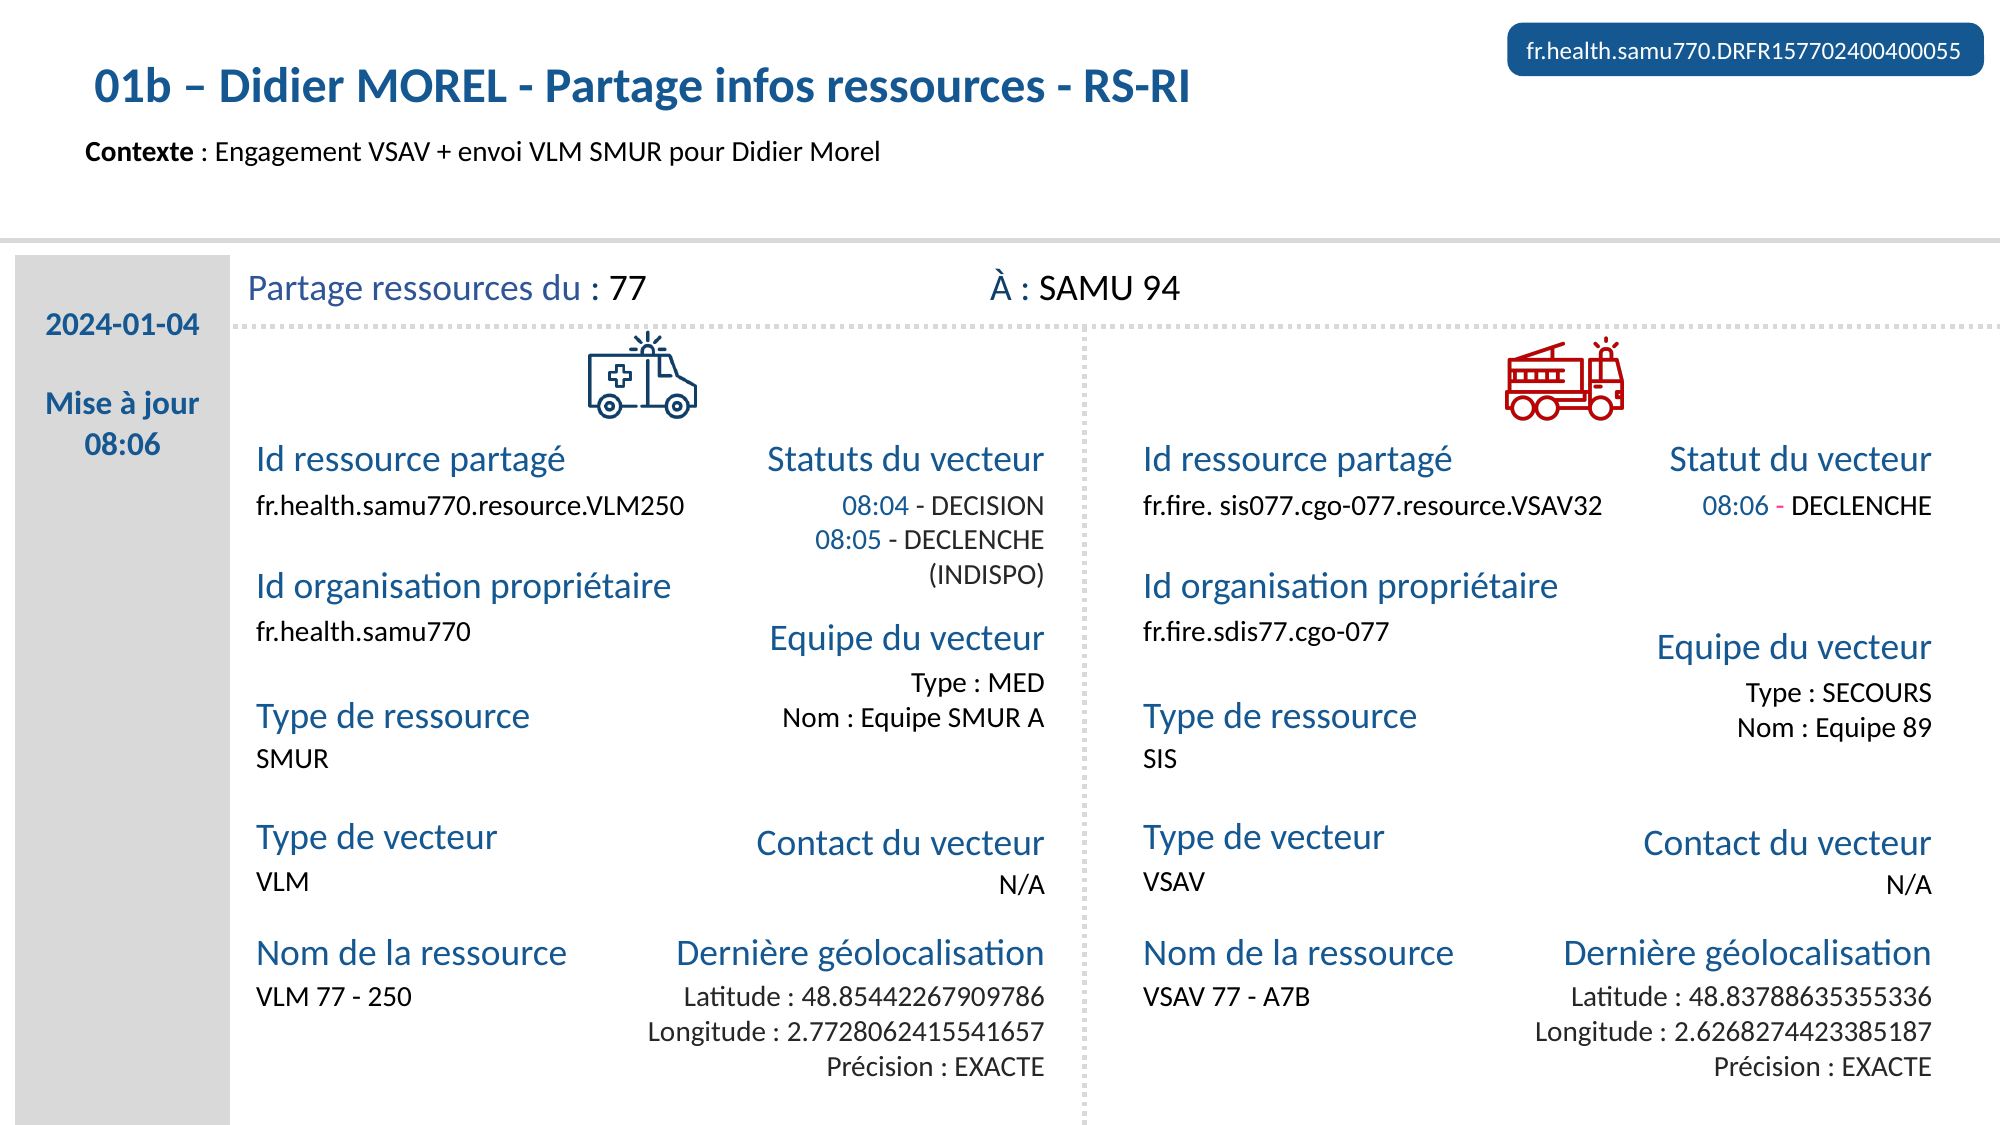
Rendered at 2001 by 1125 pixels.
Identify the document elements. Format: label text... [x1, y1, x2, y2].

text_box N/A [747, 857, 1060, 908]
text_box VSAV 77 - A7B [1128, 970, 1452, 1020]
text_box VSAV [1128, 854, 1379, 905]
text_box Dernière géolocalisation [1526, 920, 1947, 970]
text_box fr.fire. sis077.cgo-077.resource.VSAV32 [1128, 478, 1624, 529]
text_box À : SAMU 94 [834, 256, 1337, 316]
text_box Type de ressource [1128, 683, 1470, 744]
text_box Equipe du vecteur [722, 605, 1060, 665]
text_box Type : SECOURS Nom : Equipe 89 [1616, 665, 1947, 751]
text_box Type de ressource [241, 683, 583, 744]
text_box Id organisation propriétaire [1128, 553, 1591, 605]
text_box Type de vecteur [241, 805, 554, 865]
text_box Equipe du vecteur [1609, 614, 1947, 675]
text_box Partage ressources du : 77 [233, 256, 735, 316]
text_box Type de vecteur [1128, 805, 1441, 865]
text_box 2024-01-04 Mise à jour 08:06 [15, 255, 230, 1125]
text_box Contexte : Engagement VSAV + envoi VLM SMUR pour Didier Morel [79, 126, 1481, 173]
text_box Contact du vecteur [1609, 810, 1947, 870]
text_box Latitude : 48.83788635355336 Longitude : 2.6268274423385187 Précision : EXACTE [1507, 970, 1947, 1090]
text_box fr.health.samu770.DRFR157702400400055 [1507, 22, 1985, 77]
text_box Nom de la ressource [1128, 920, 1501, 981]
text_box Latitude : 48.85442267909786 Longitude : 2.7728062415541657 Précision : EXACTE [620, 970, 1060, 1090]
text_box Id ressource partagé [1128, 427, 1591, 478]
text_box SMUR [241, 731, 554, 782]
text_box 08:04 - DECISION 08:05 - DECLENCHE (INDISPO) [744, 478, 1060, 598]
text_box fr.health.samu770 [241, 605, 704, 655]
text_box Statuts du vecteur [751, 427, 1060, 478]
text_box Type : MED Nom : Equipe SMUR A [729, 656, 1060, 742]
text_box VLM [241, 854, 492, 905]
picture [1505, 319, 1624, 438]
text_box Contact du vecteur [722, 810, 1060, 870]
text_box SIS [1128, 731, 1441, 782]
text_box fr.health.samu770.resource.VLM250 [241, 478, 704, 529]
text_box 08:06 - DECLENCHE [1664, 478, 1947, 529]
text_box VLM 77 - 250 [241, 970, 565, 1020]
text_box Dernière géolocalisation [639, 920, 1060, 970]
text_box Id organisation propriétaire [241, 553, 704, 605]
text_box Nom de la ressource [241, 920, 614, 981]
text_box N/A [1634, 857, 1947, 908]
text_box 01b – Didier MOREL - Partage infos ressources - RS-RI [79, 45, 1506, 121]
text_box Statut du vecteur [1652, 427, 1947, 487]
picture [588, 320, 697, 429]
text_box Id ressource partagé [241, 427, 704, 478]
text_box fr.fire.sdis77.cgo-077 [1128, 605, 1591, 655]
